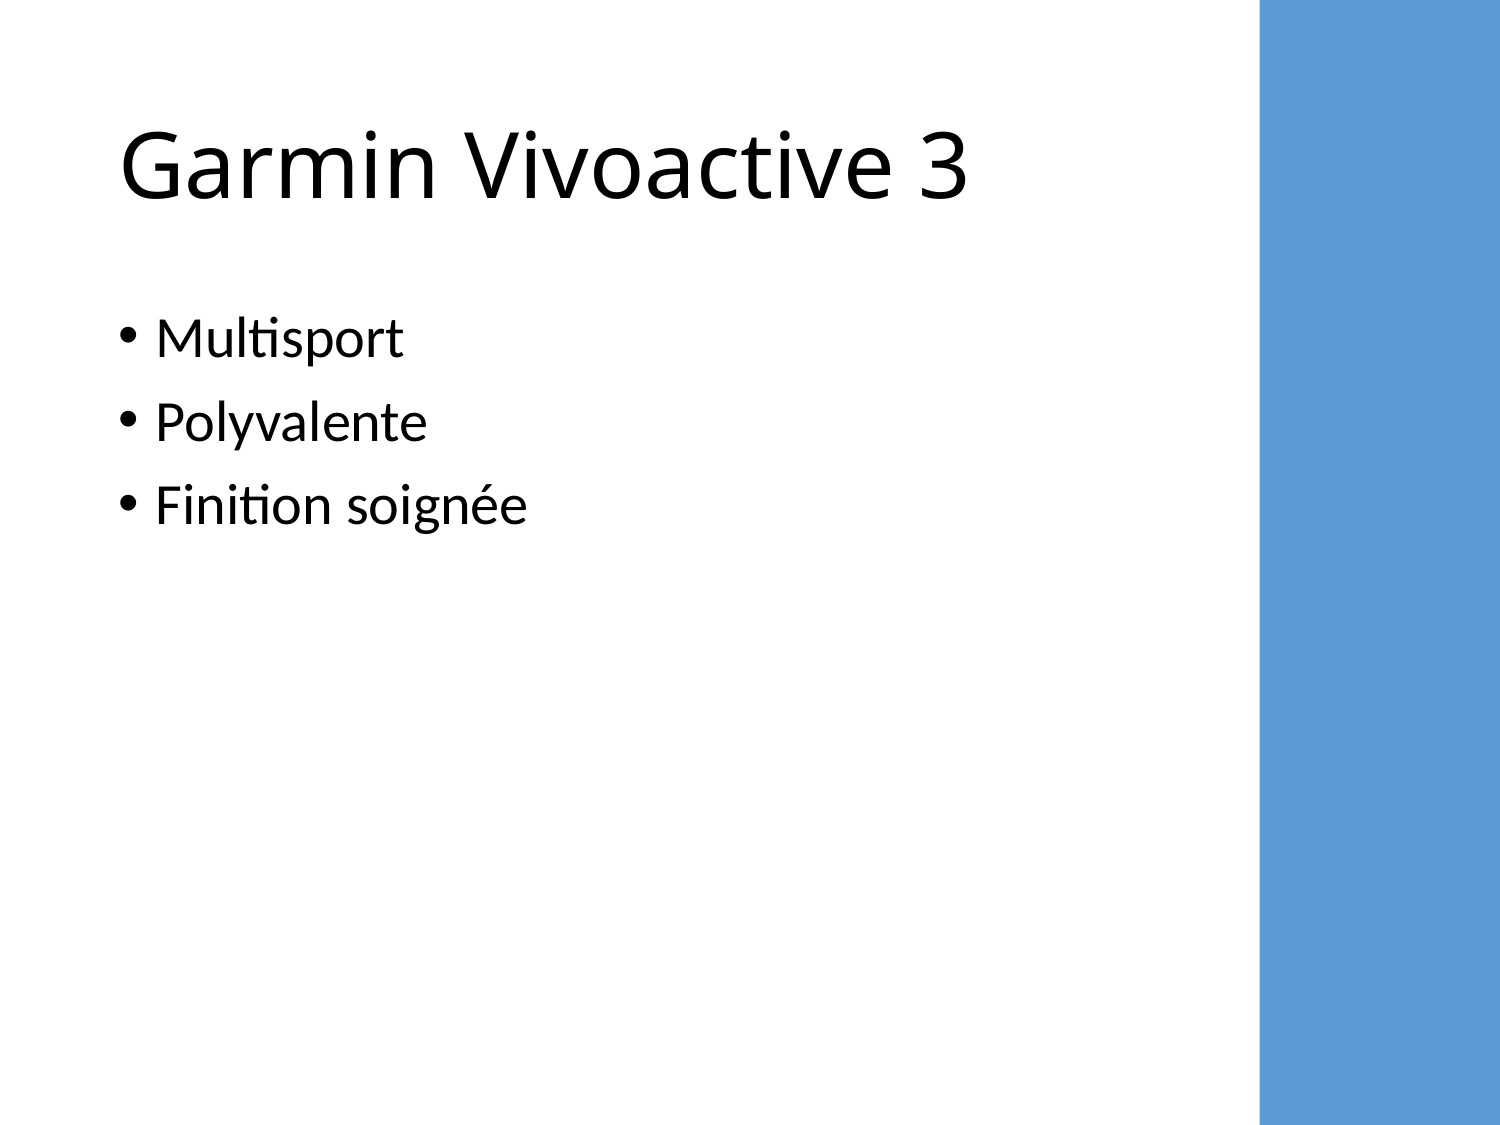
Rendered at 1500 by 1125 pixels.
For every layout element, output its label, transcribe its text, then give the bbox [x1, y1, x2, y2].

list Multisport Polyvalente Finition soignée [103, 299, 1397, 1014]
title Garmin Vivoactive 3 [103, 59, 1397, 278]
